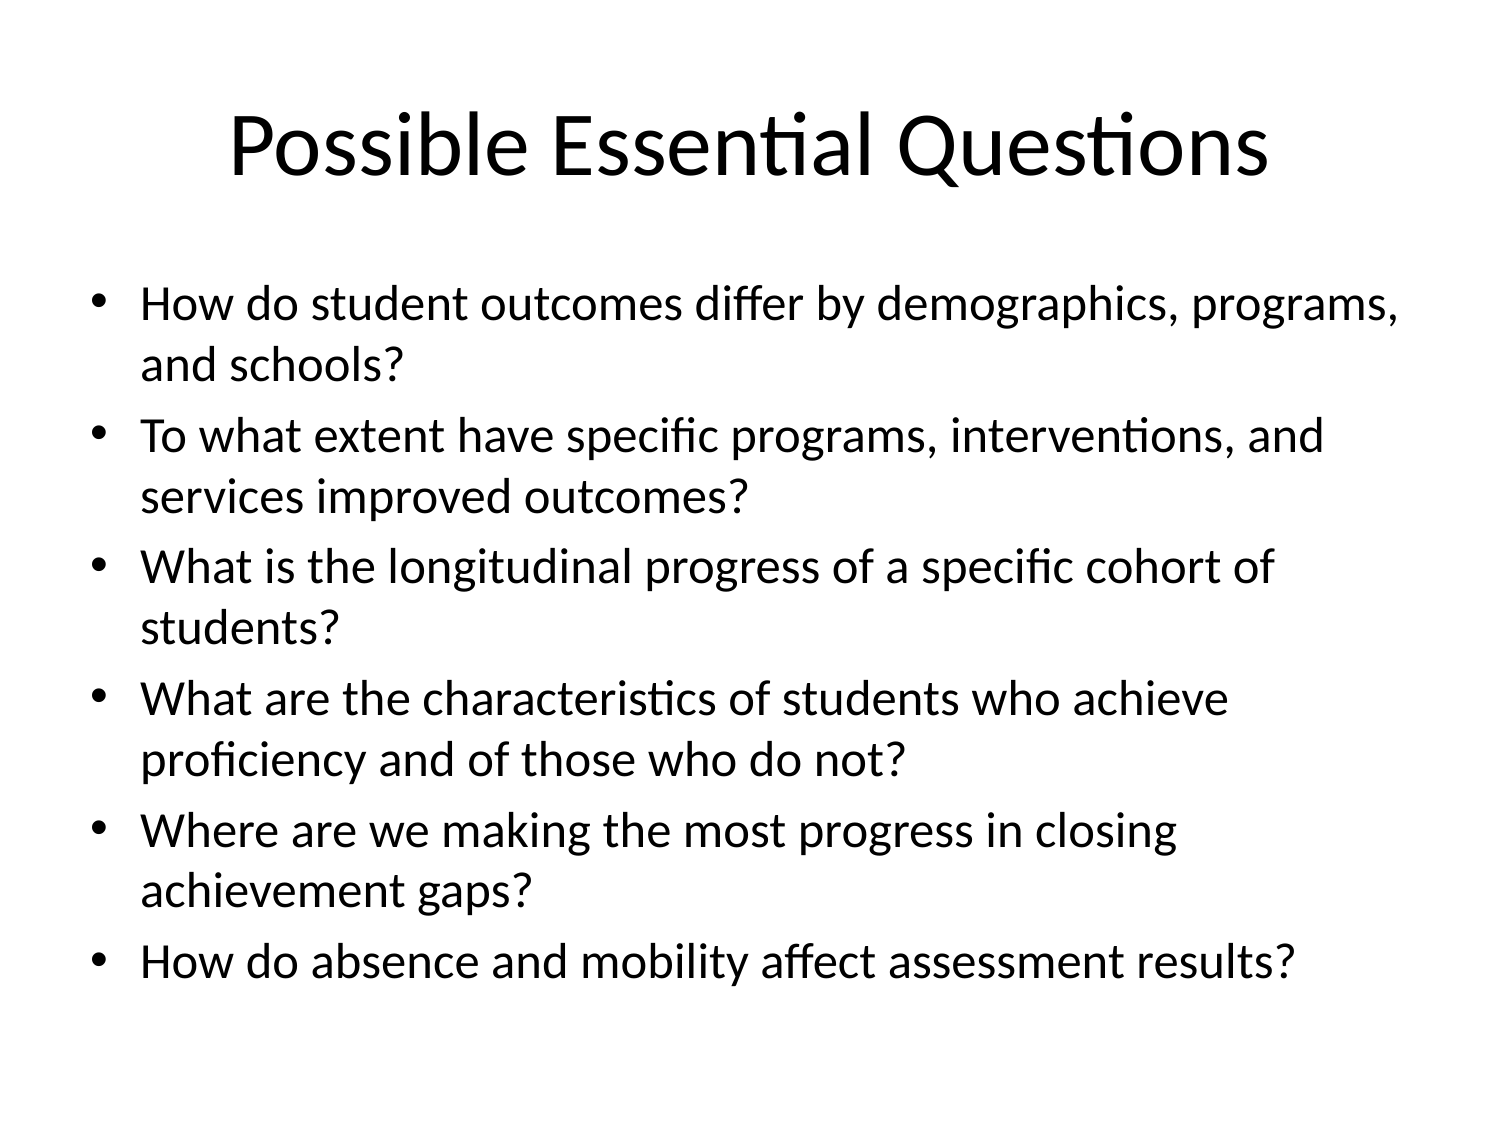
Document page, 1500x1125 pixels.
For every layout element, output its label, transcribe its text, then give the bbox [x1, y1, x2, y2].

list How do student outcomes differ by demographics, programs, and schools? To what extent have specific programs, interventions, and services improved outcomes? What is the longitudinal progress of a specific cohort of students? What are the characteristics of students who achieve proficiency and of those who do not? Where are we making the most progress in closing achievement gaps? How do absence and mobility affect assessment results? [75, 262, 1425, 1005]
title Possible Essential Questions [75, 45, 1425, 233]
